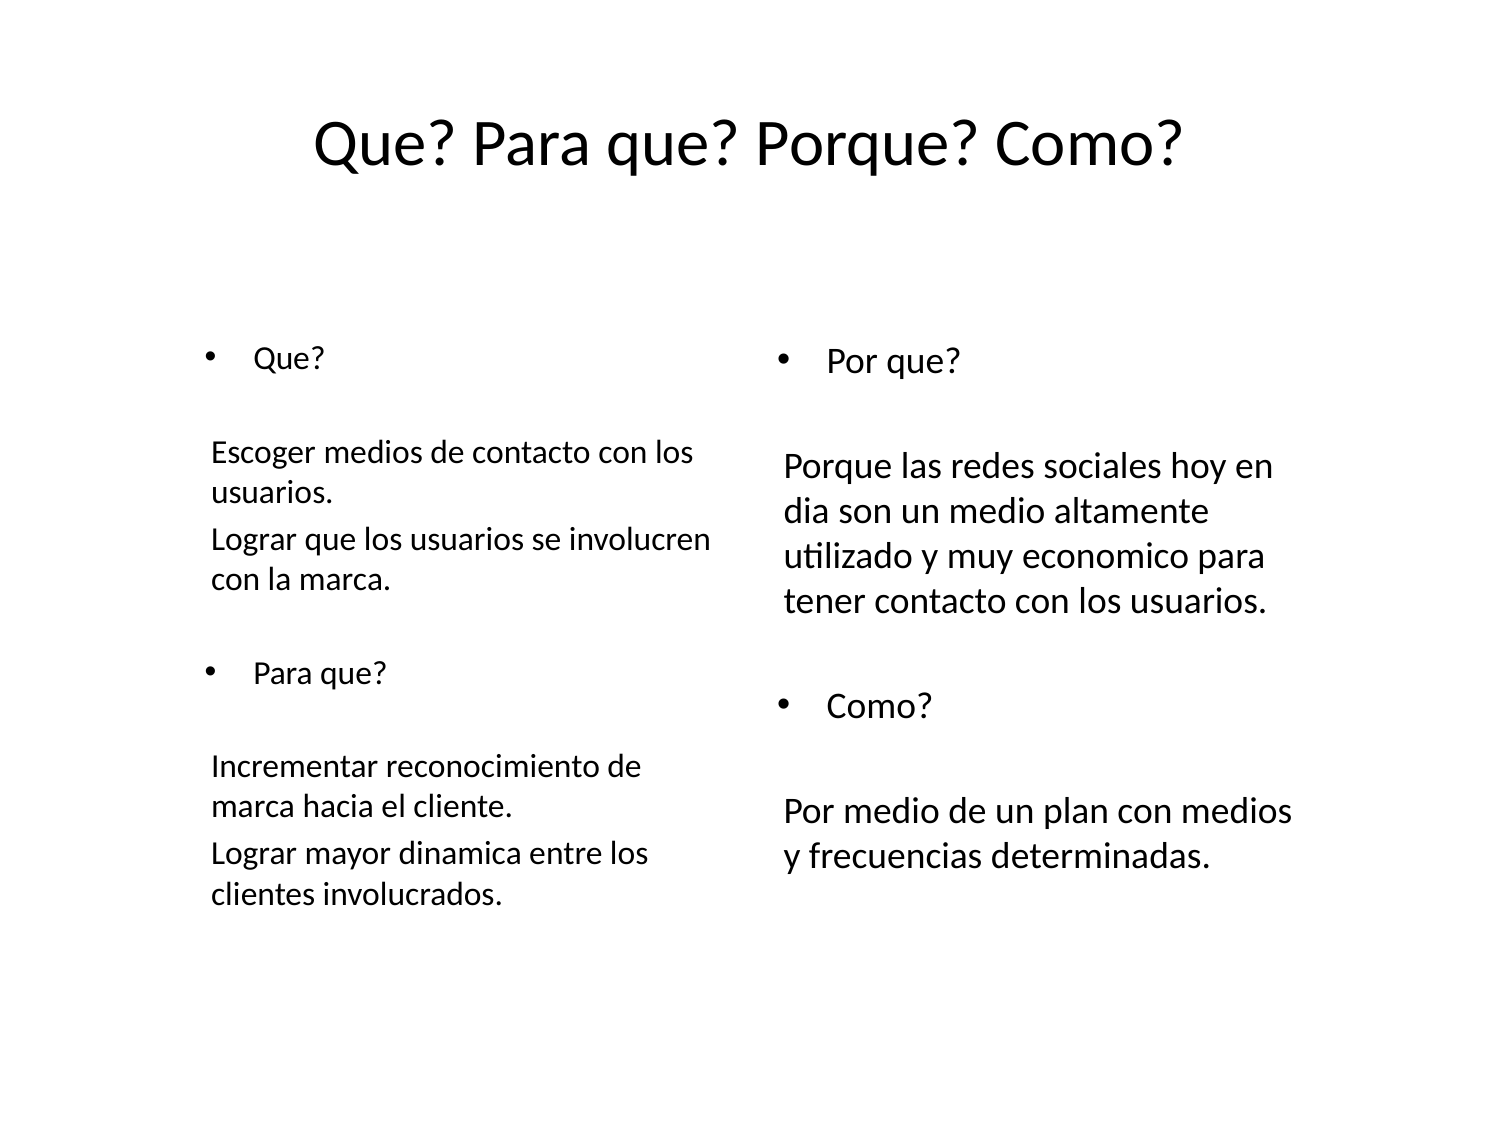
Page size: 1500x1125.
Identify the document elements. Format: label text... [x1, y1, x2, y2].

list Que? Escoger medios de contacto con los usuarios. Lograr que los usuarios se involucren con la marca. Para que? Incrementar reconocimiento de marca hacia el cliente. Lograr mayor dinamica entre los clientes involucrados. [189, 328, 739, 927]
list Por que? Porque las redes sociales hoy en dia son un medio altamente utilizado y muy economico para tener contacto con los usuarios. Como? Por medio de un plan con medios y frecuencias determinadas. [761, 328, 1311, 926]
title Que? Para que? Porque? Como? [75, 45, 1425, 233]
